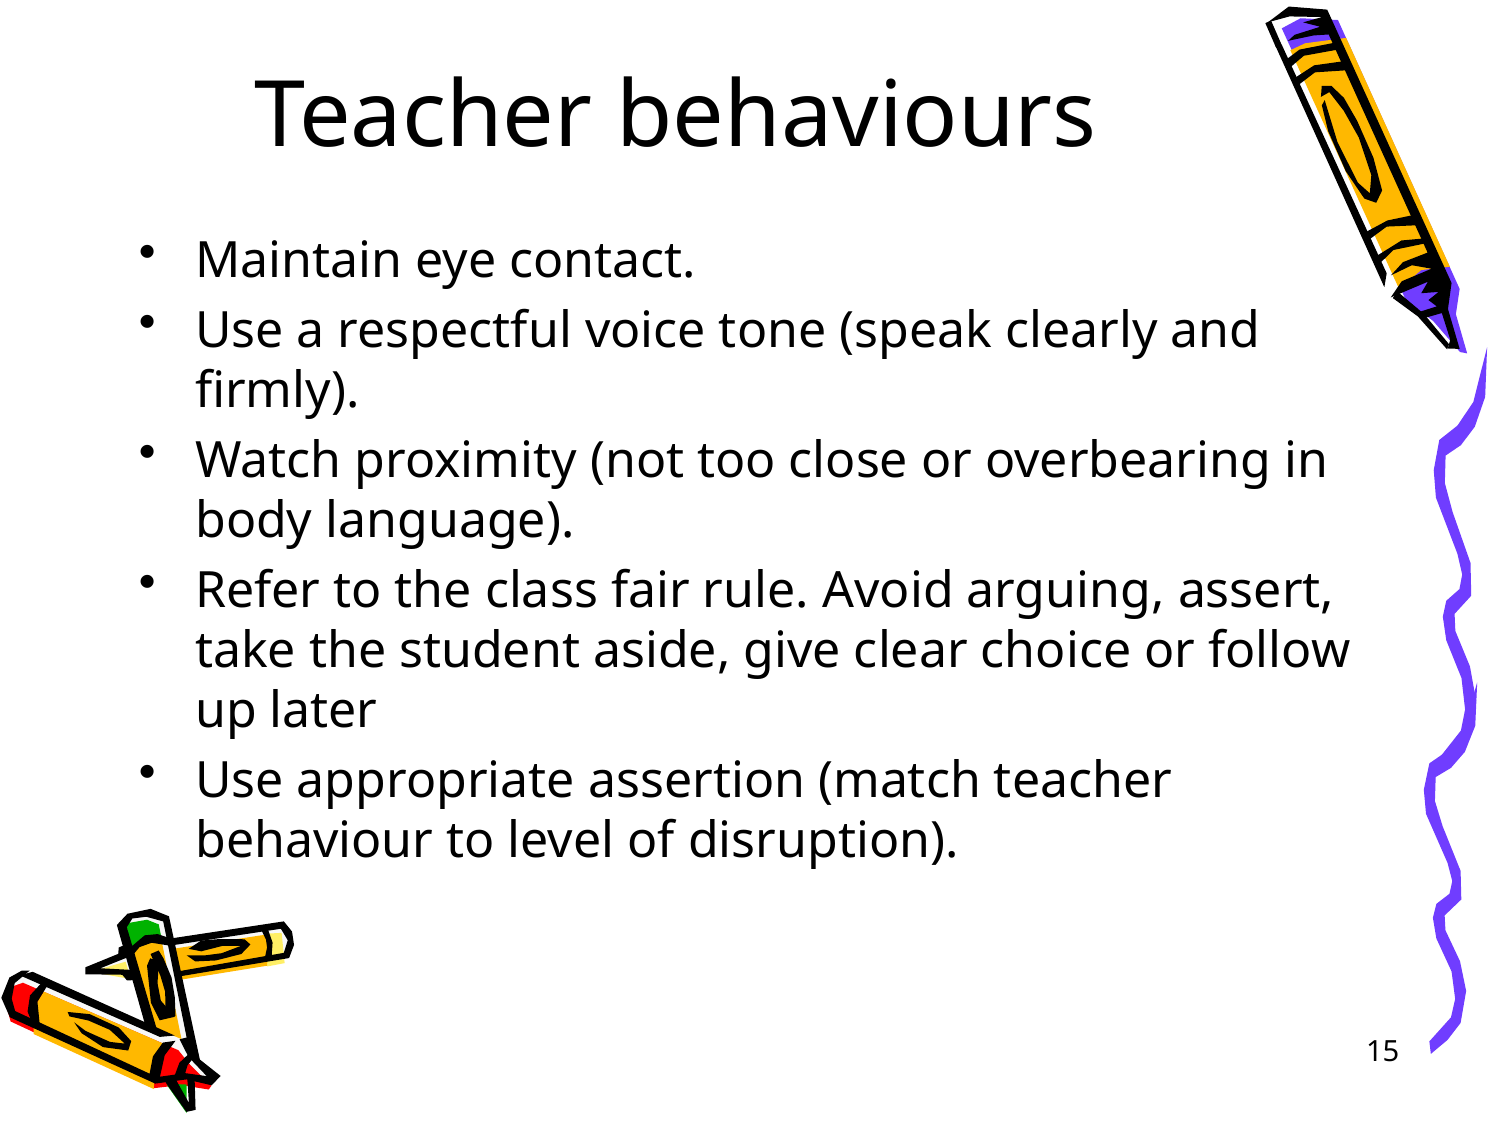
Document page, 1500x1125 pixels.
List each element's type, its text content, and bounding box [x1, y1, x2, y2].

title Teacher behaviours [112, 24, 1240, 173]
list Maintain eye contact. Use a respectful voice tone (speak clearly and firmly). Watch proximity (not too close or overbearing in body language). Refer to the class fair rule. Avoid arguing, assert, take the student aside, give clear choice or follow up later Use appropriate assertion (match teacher behaviour to level of disruption). [123, 219, 1387, 821]
slide_number 15 [1101, 1024, 1415, 1101]
